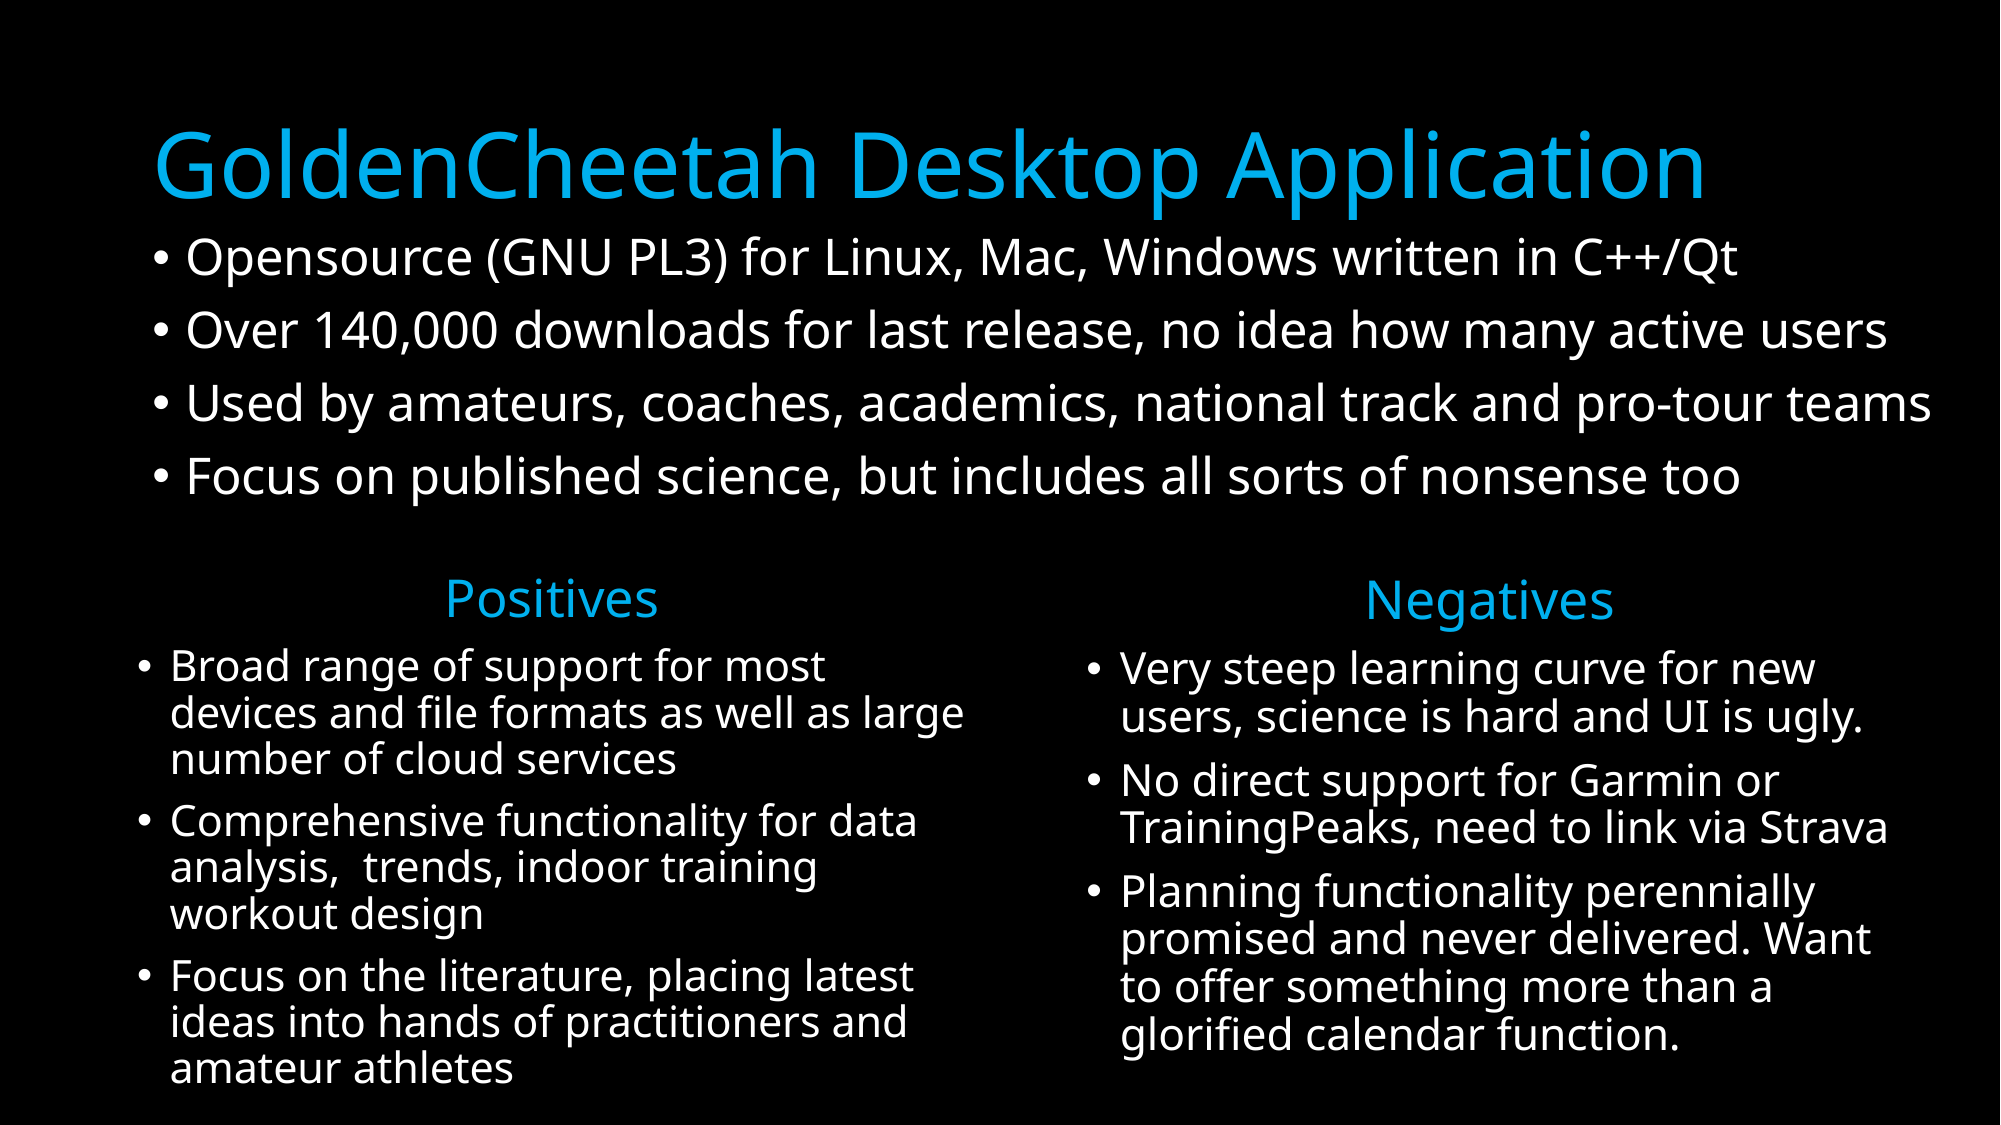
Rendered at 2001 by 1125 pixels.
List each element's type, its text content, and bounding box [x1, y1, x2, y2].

list Opensource (GNU PL3) for Linux, Mac, Windows written in C++/Qt Over 140,000 downloads for last release, no idea how many active users Used by amateurs, coaches, academics, national track and pro-tour teams Focus on published science, but includes all sorts of nonsense too [137, 224, 1955, 536]
title GoldenCheetah Desktop Application [137, 59, 1863, 224]
text_box Positives Broad range of support for most devices and file formats as well as large number of cloud services Comprehensive functionality for data analysis, trends, indoor training workout design Focus on the literature, placing latest ideas into hands of practitioners and amateur athletes [122, 565, 983, 1103]
text_box Negatives Very steep learning curve for new users, science is hard and UI is ugly. No direct support for Garmin or TrainingPeaks, need to link via Strava Planning functionality perennially promised and never delivered. Want to offer something more than a glorified calendar function. [1071, 565, 1908, 1088]
